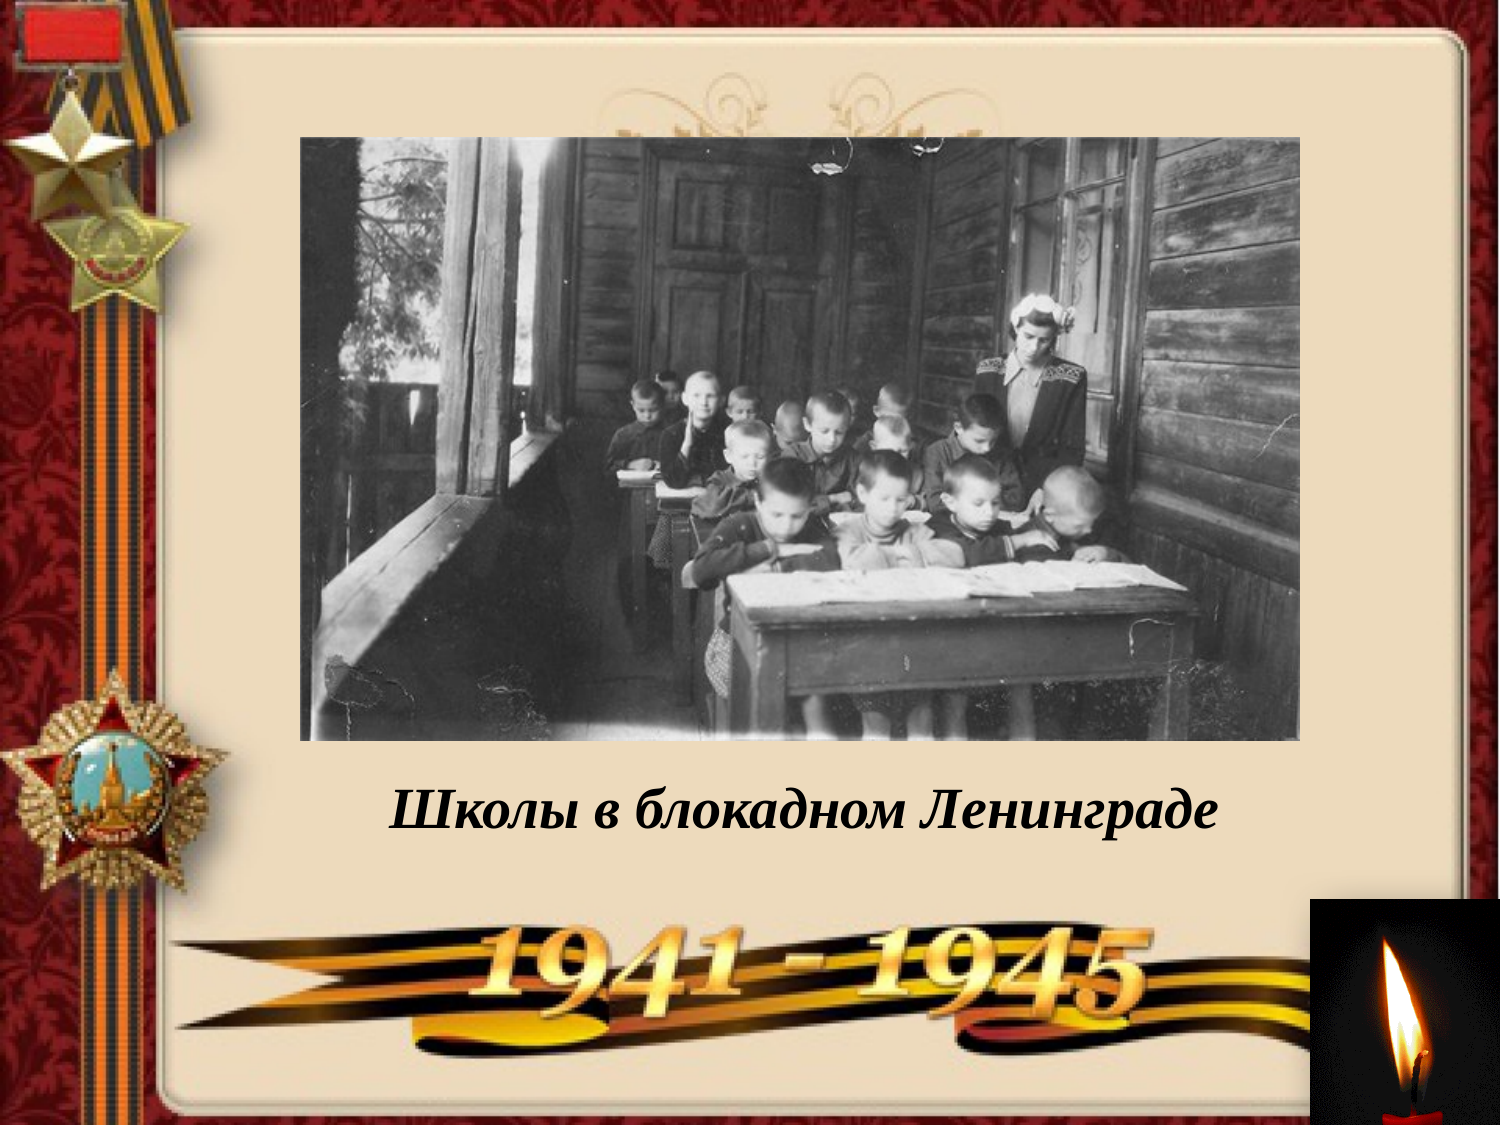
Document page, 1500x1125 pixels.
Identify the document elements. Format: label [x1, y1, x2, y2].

picture [0, 0, 1500, 1125]
list [299, 137, 1301, 741]
